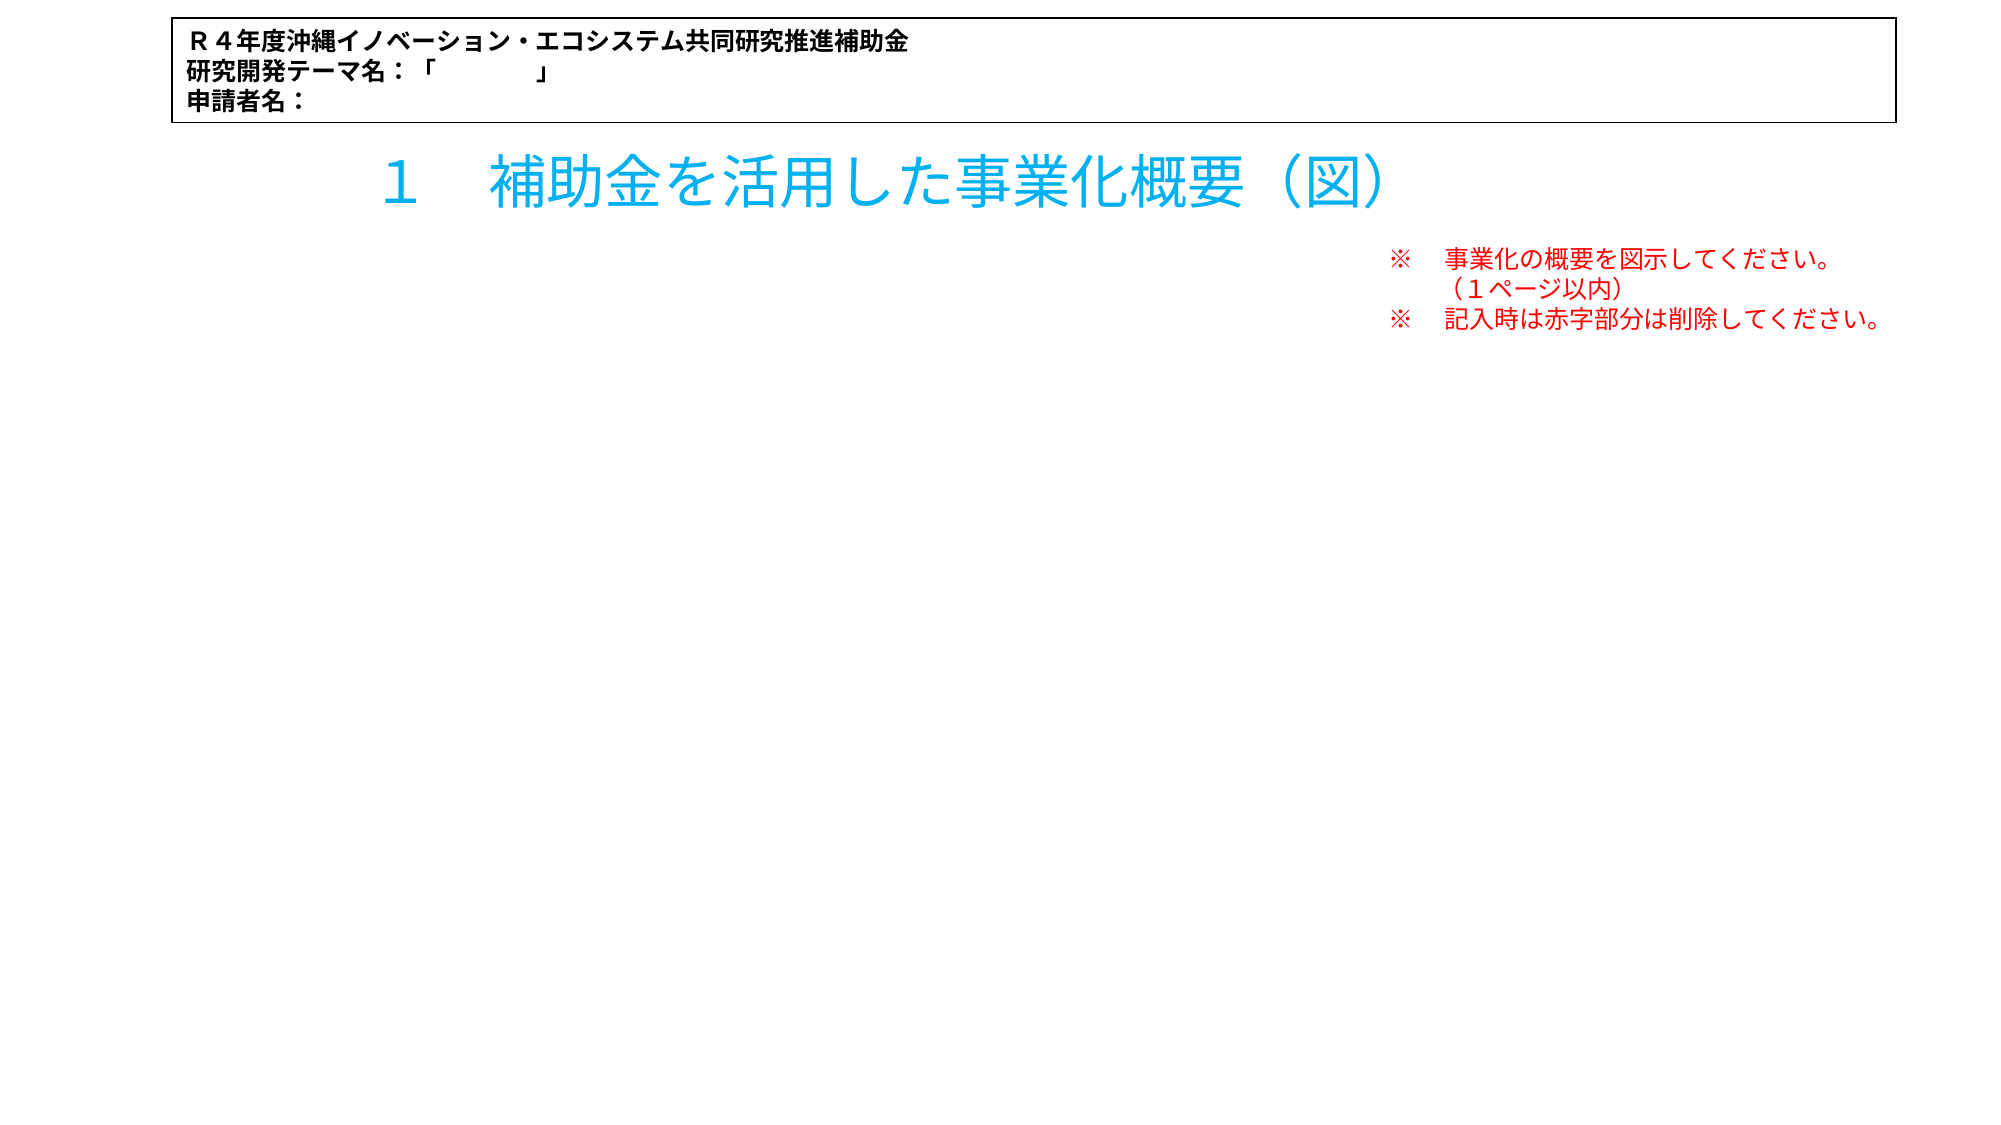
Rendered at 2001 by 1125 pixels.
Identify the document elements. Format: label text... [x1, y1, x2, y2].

text_box Ｒ４年度沖縄イノベーション・エコシステム共同研究推進補助金 研究開発テーマ名：「 」 申請者名： [171, 18, 1897, 123]
text_box ※ 事業化の概要を図示してください。 （１ページ以内） ※ 記入時は赤字部分は削除してください。 [1373, 236, 1897, 341]
text_box １ 補助金を活用した事業化概要（図） [346, 135, 1446, 226]
